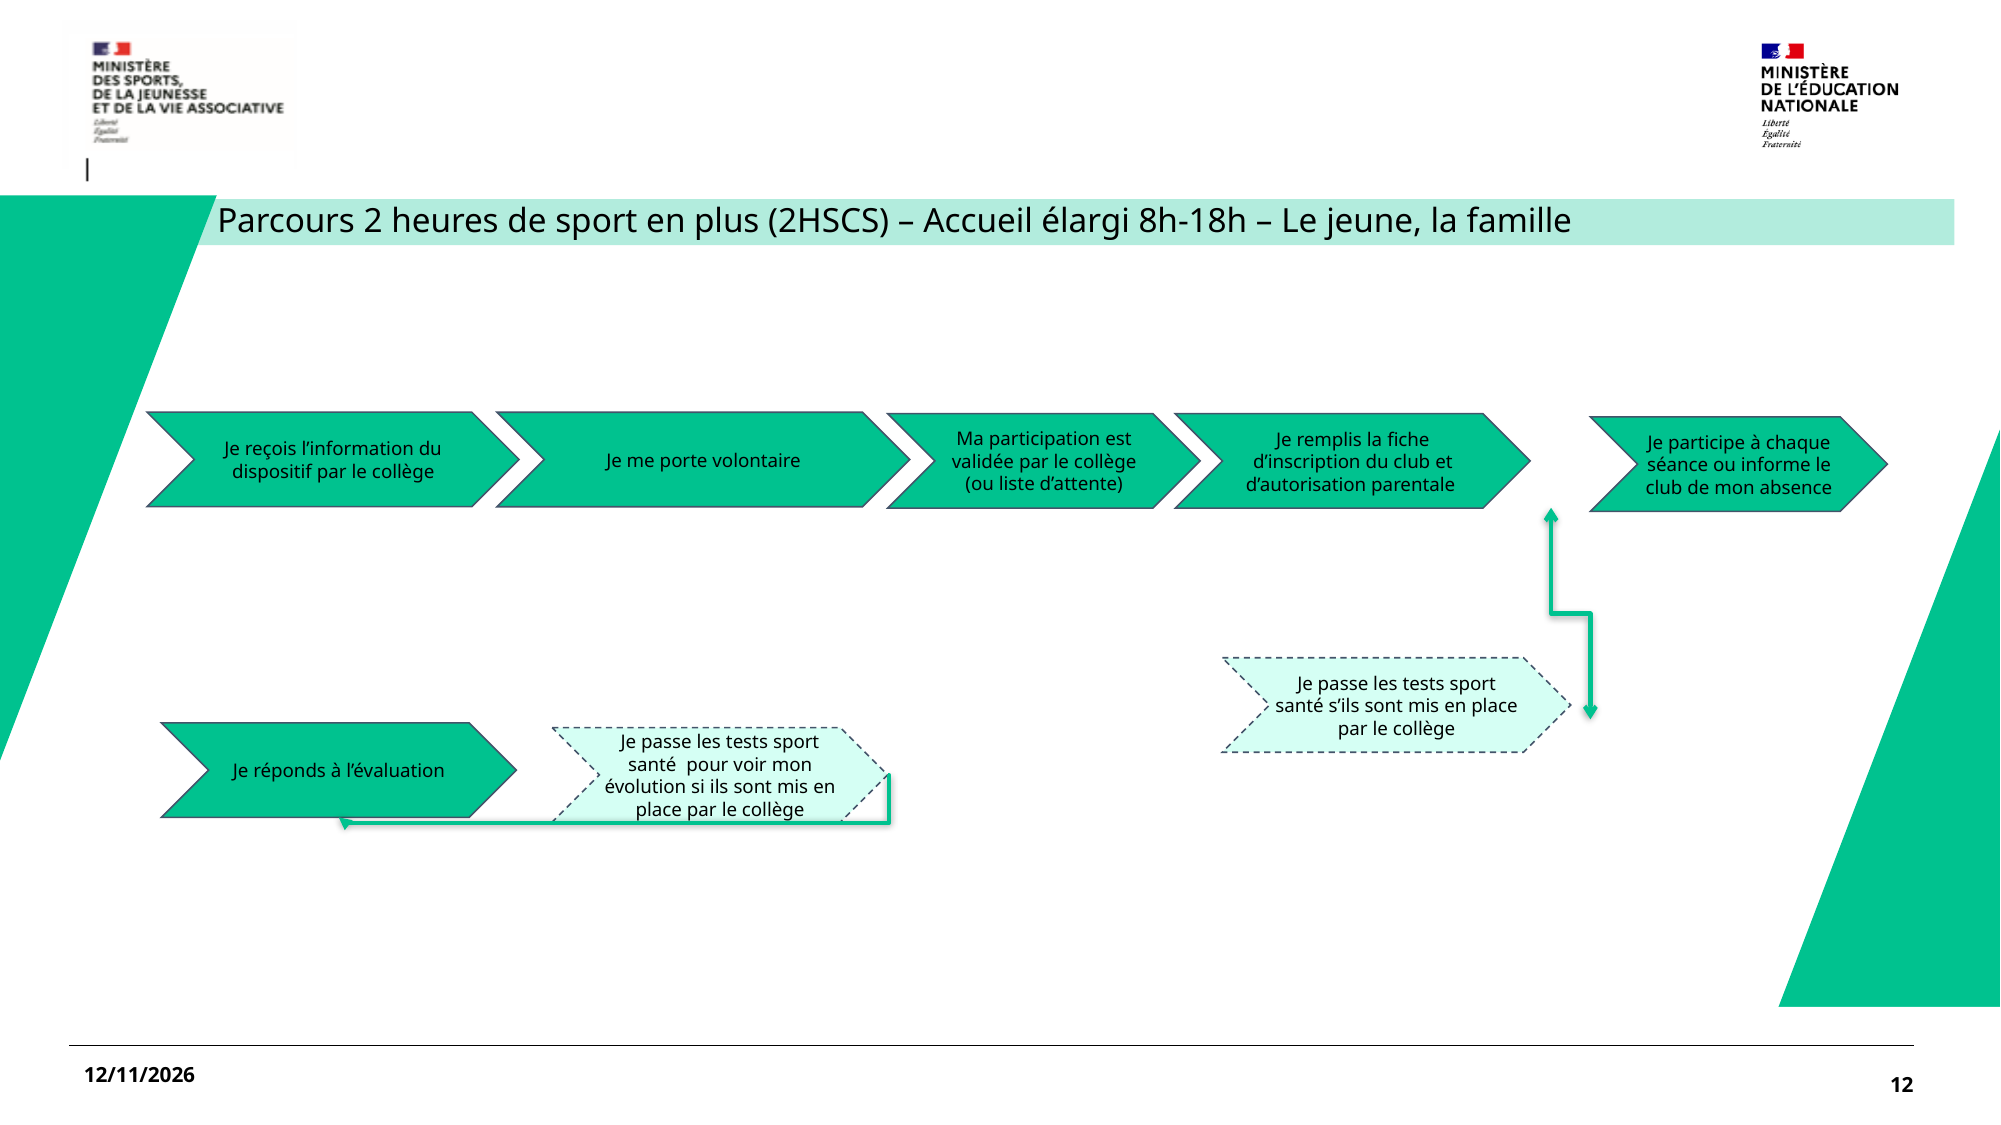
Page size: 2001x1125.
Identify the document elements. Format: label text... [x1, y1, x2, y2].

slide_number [69, 1046, 519, 1107]
text_box Parcours 2 heures de sport en plus (2HSCS) – Accueil élargi 8h-18h – Le jeune, la famille [185, 199, 1955, 246]
text_box Je réponds à l’évaluation [161, 722, 517, 818]
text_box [314, 774, 888, 818]
picture [1743, 34, 1914, 157]
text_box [1464, 593, 1677, 634]
text_box Je passe les tests sport santé pour voir mon évolution si ils sont mis en place par le collège [552, 727, 886, 773]
picture [62, 20, 297, 183]
text_box Je remplis la fiche d’inscription du club et d’autorisation parentale [1175, 413, 1531, 509]
text_box Je participe à chaque séance ou informe le club de mon absence [1590, 416, 1888, 512]
text_box Je passe les tests sport santé s’ils sont mis en place par le collège [1222, 657, 1571, 753]
text_box Je me porte volontaire [496, 412, 910, 507]
text_box Je reçois l’information du dispositif par le collège [147, 412, 520, 507]
slide_number 12 [1618, 1046, 1914, 1125]
text_box Ma participation est validée par le collège (ou liste d’attente) [887, 413, 1201, 509]
